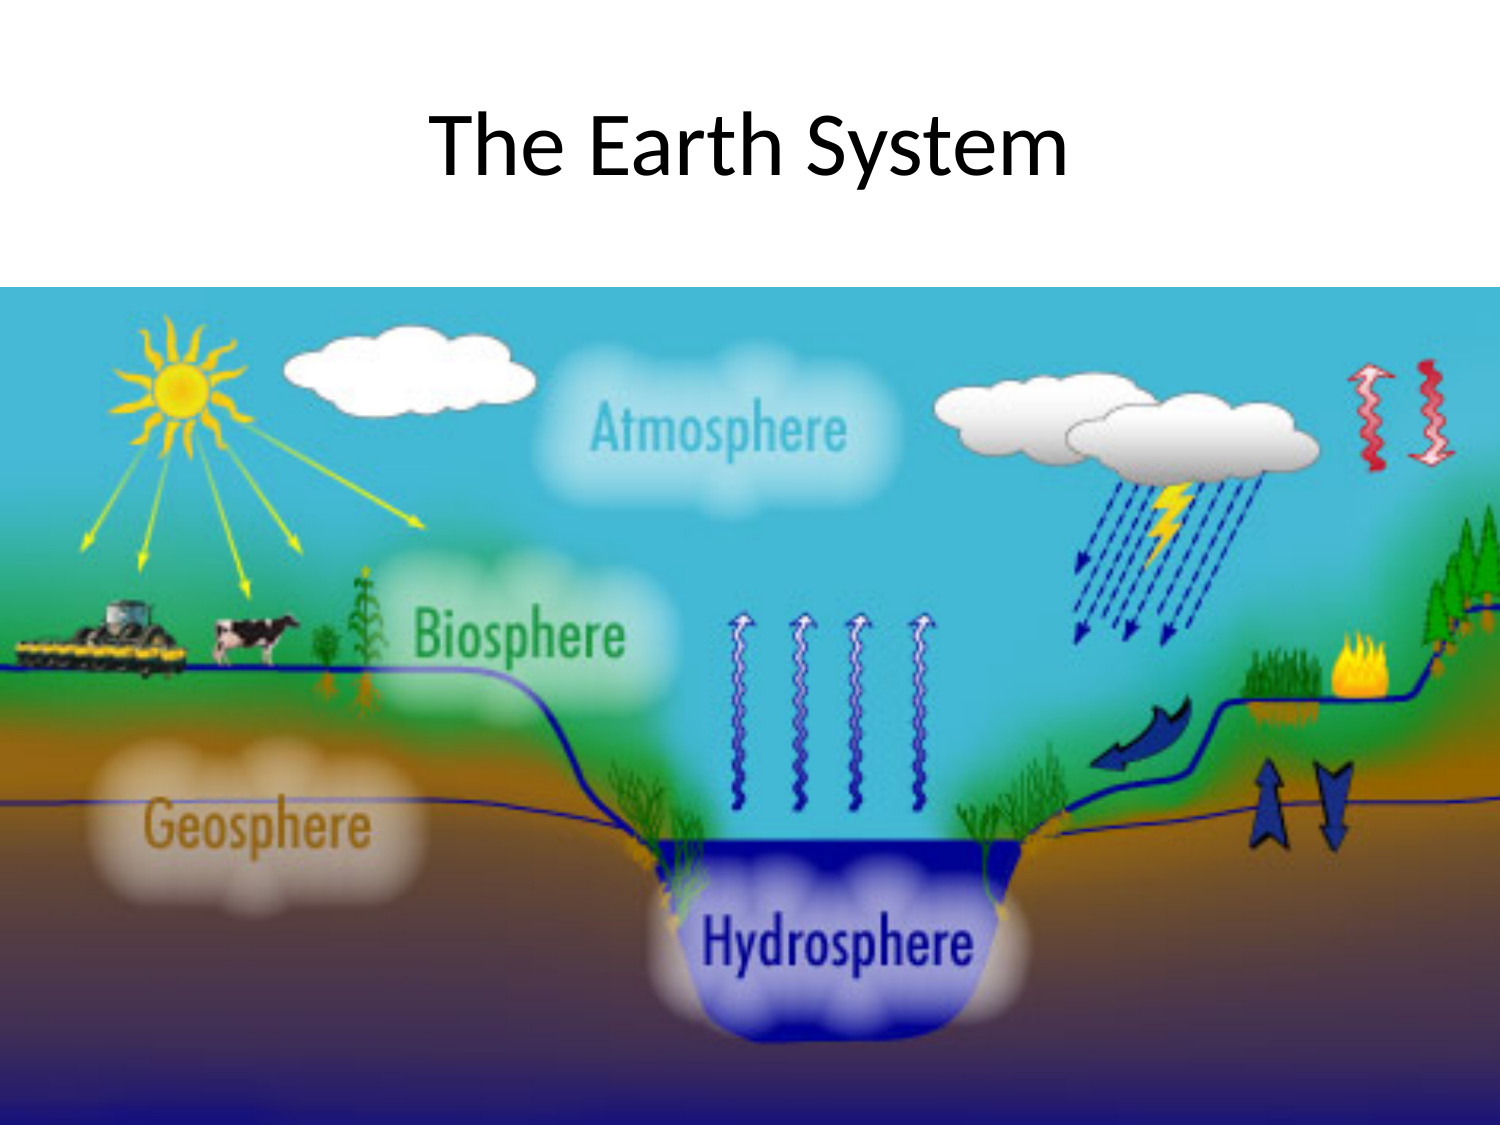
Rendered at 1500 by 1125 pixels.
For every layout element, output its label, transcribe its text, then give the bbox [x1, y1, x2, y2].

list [0, 287, 1500, 1125]
title The Earth System [75, 45, 1425, 233]
